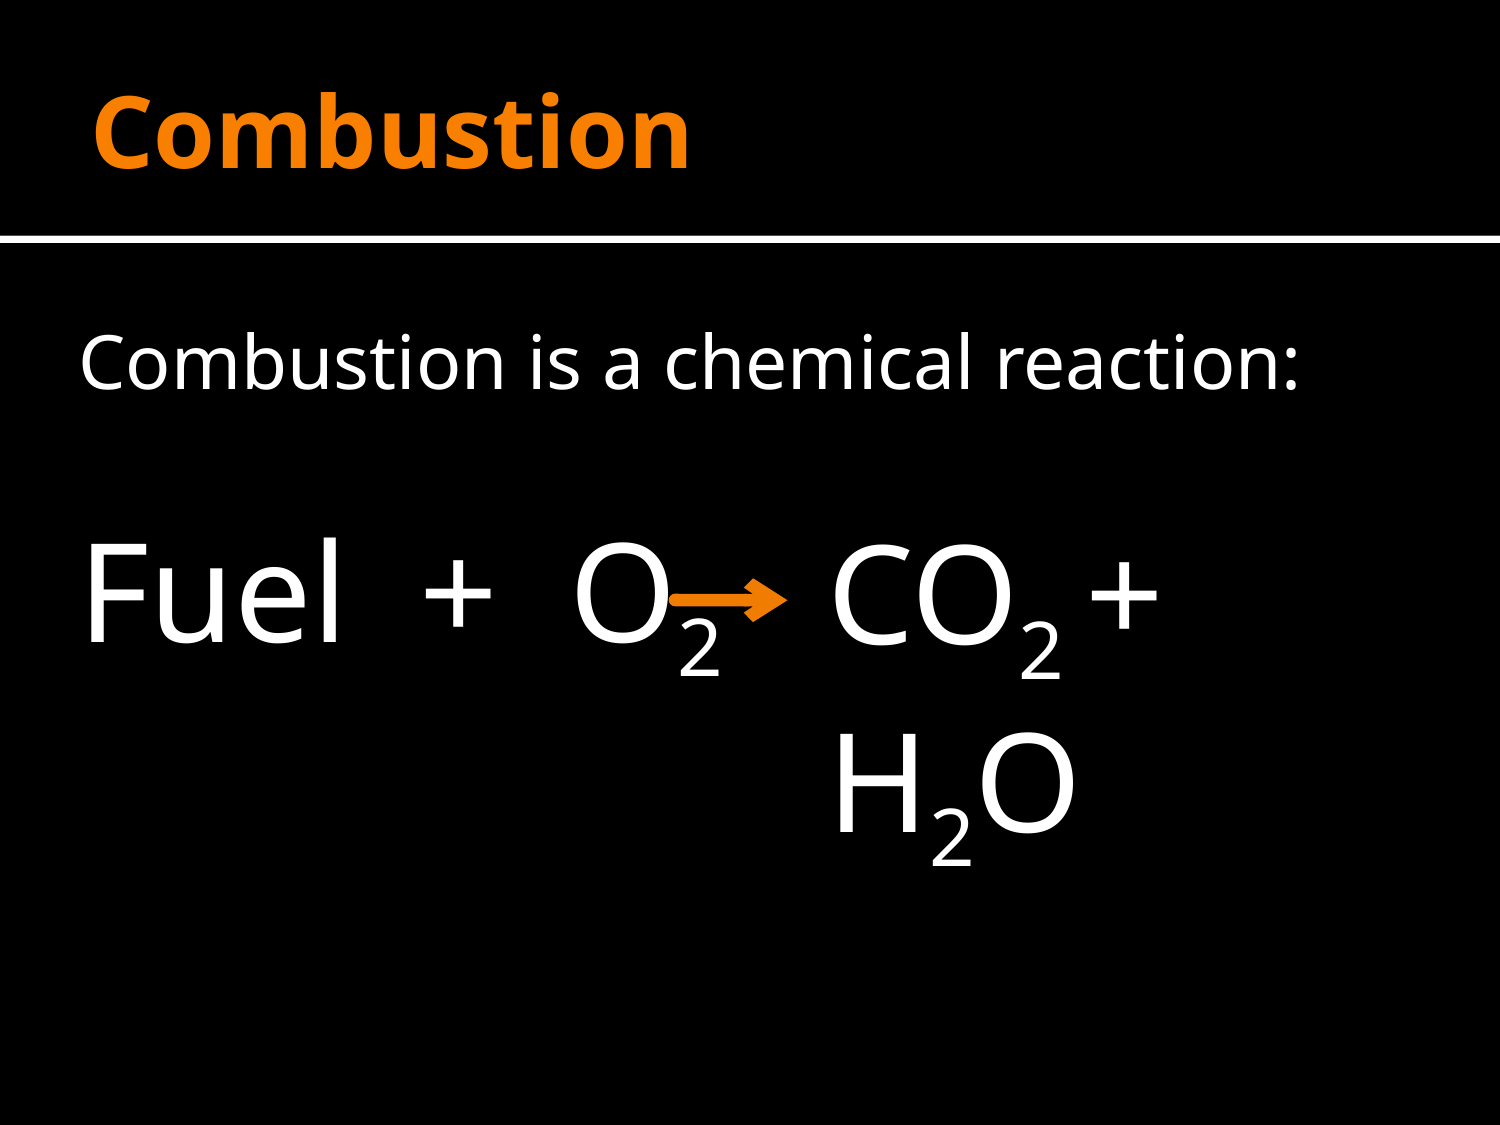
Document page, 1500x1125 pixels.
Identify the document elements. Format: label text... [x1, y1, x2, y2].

text_box CO2 + H2O [812, 499, 1450, 891]
list Combustion is a chemical reaction: Fuel + O2 [49, 299, 1438, 1060]
title Combustion [75, 25, 1425, 231]
